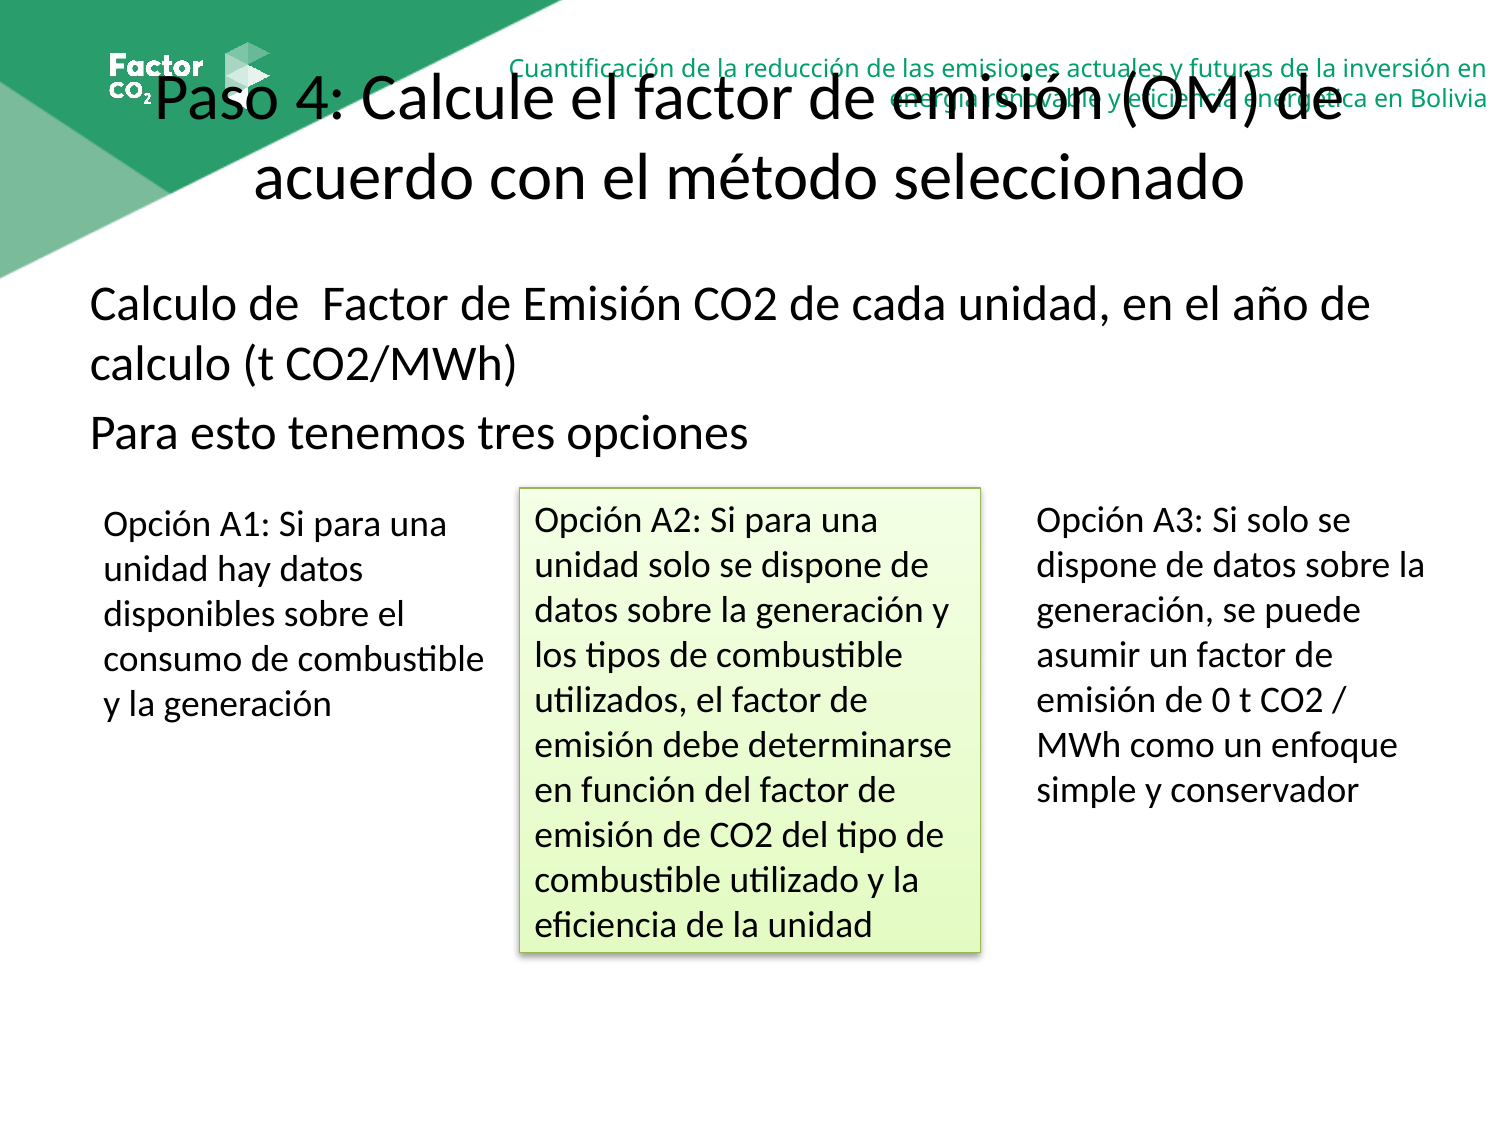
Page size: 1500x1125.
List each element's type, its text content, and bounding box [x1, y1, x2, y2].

text_box Opción A1: Si para una unidad hay datos disponibles sobre el consumo de combustible y la generación [88, 491, 502, 732]
text_box Opción A2: Si para una unidad solo se dispone de datos sobre la generación y los tipos de combustible utilizados, el factor de emisión debe determinarse en función del factor de emisión de CO2 del tipo de combustible utilizado y la eficiencia de la unidad [519, 487, 981, 953]
text_box Opción A3: Si solo se dispone de datos sobre la generación, se puede asumir un factor de emisión de 0 t CO2 / MWh como un enfoque simple y conservador [1021, 487, 1447, 818]
title Paso 4: Calcule el factor de emisión (OM) de acuerdo con el método seleccionado [75, 45, 1425, 233]
picture [0, 0, 1500, 1125]
